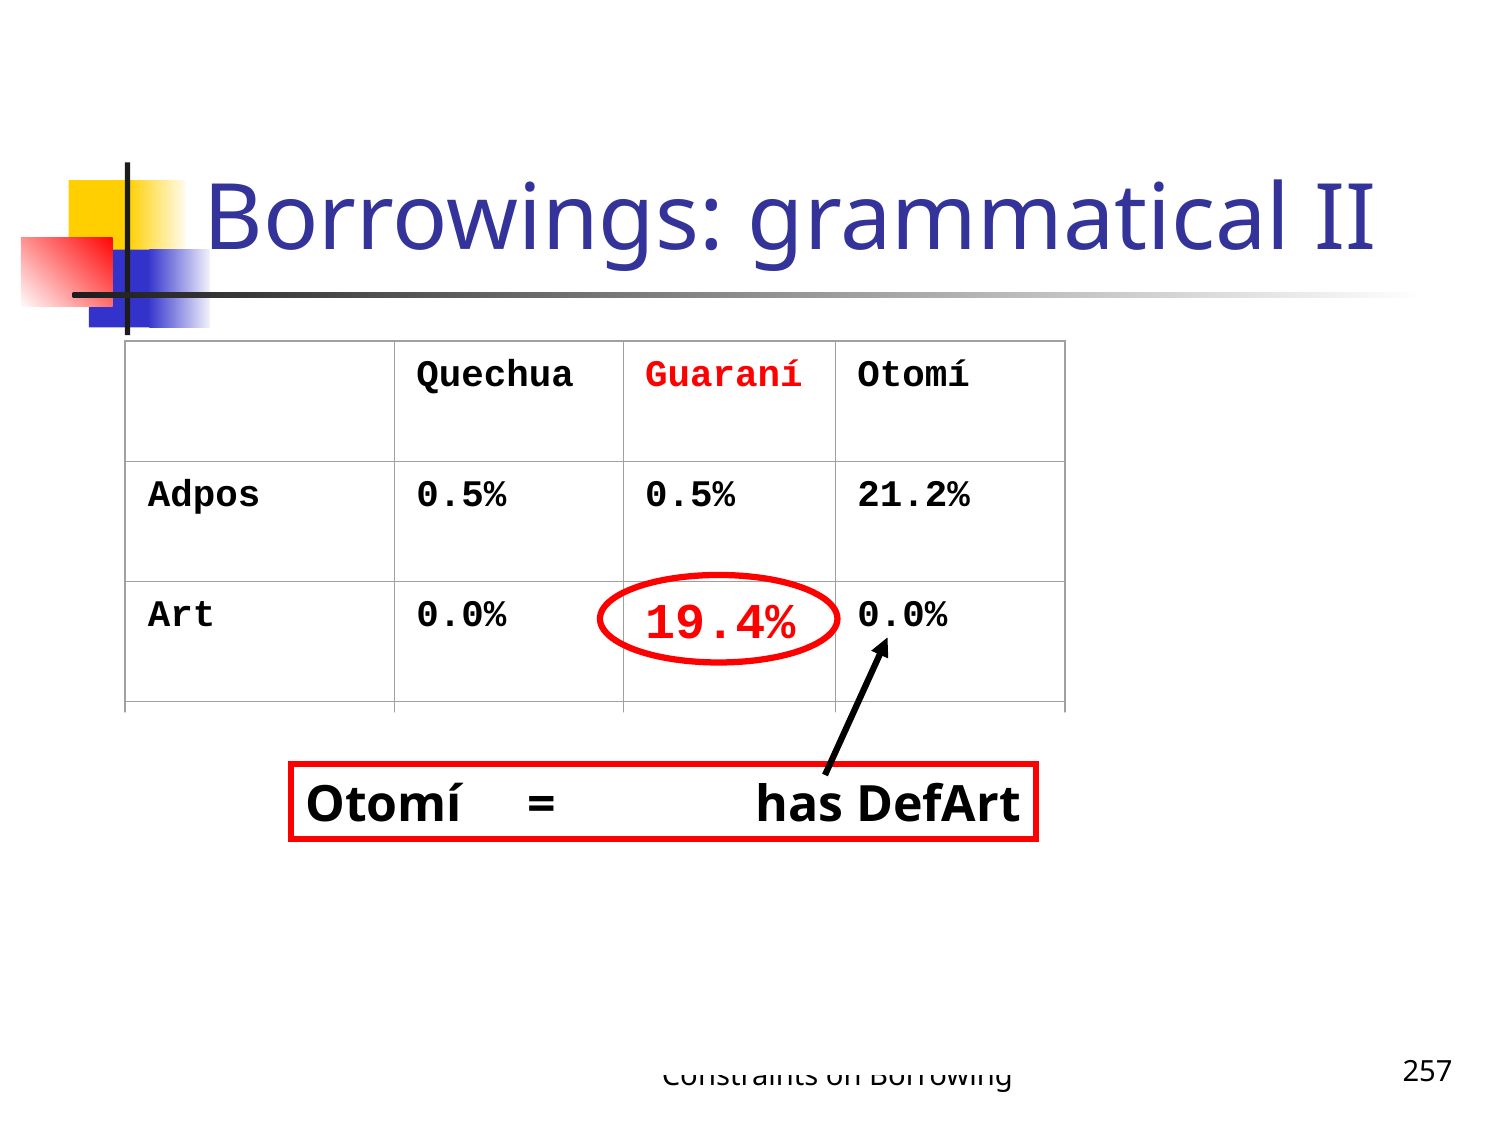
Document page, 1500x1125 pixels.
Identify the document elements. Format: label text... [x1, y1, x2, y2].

title Borrowings: grammatical II [188, 224, 1468, 276]
footer Constraints on Borrowing [599, 1075, 1076, 1100]
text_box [124, 340, 1066, 1063]
slide_number 257 [1154, 1023, 1468, 1100]
text_box [0, 14, 1500, 224]
text_box [99, 712, 1100, 1075]
